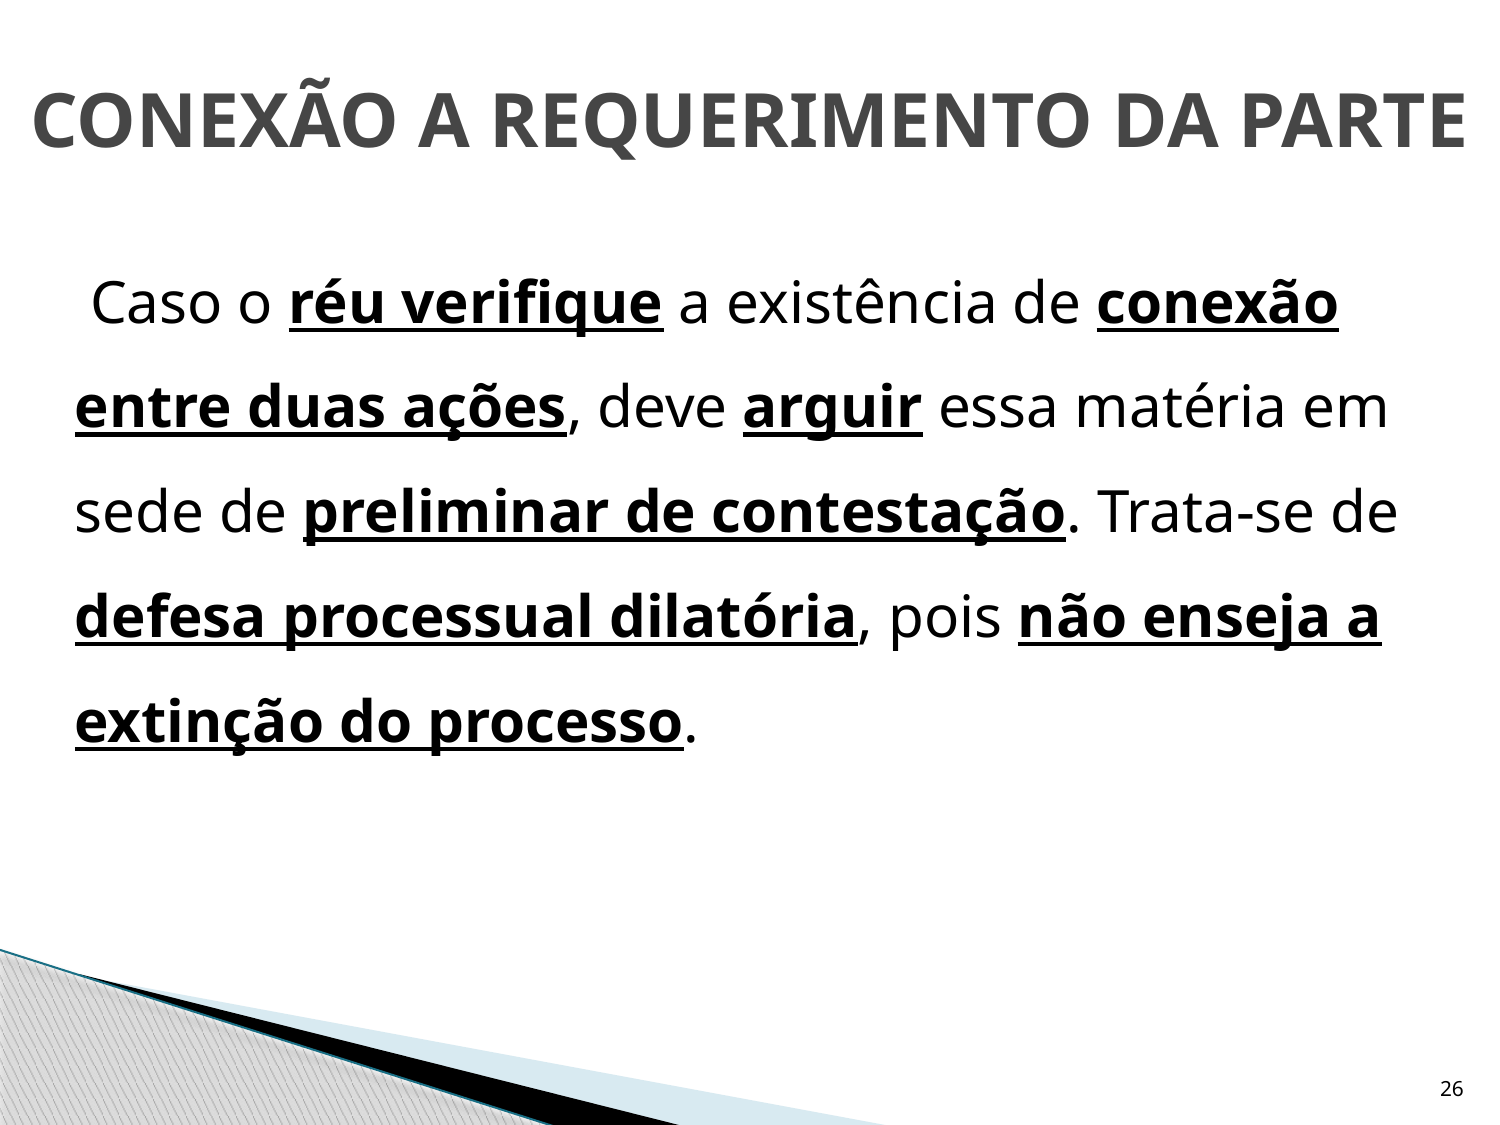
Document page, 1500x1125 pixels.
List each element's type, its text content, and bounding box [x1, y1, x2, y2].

title CONEXÃO A REQUERIMENTO DA PARTE [0, 0, 1500, 235]
slide_number 26 [1418, 1051, 1479, 1112]
list Caso o réu verifique a existência de conexão entre duas ações, deve arguir essa matéria em sede de preliminar de contestação. Trata-se de defesa processual dilatória, pois não enseja a extinção do processo. [0, 222, 1465, 1079]
